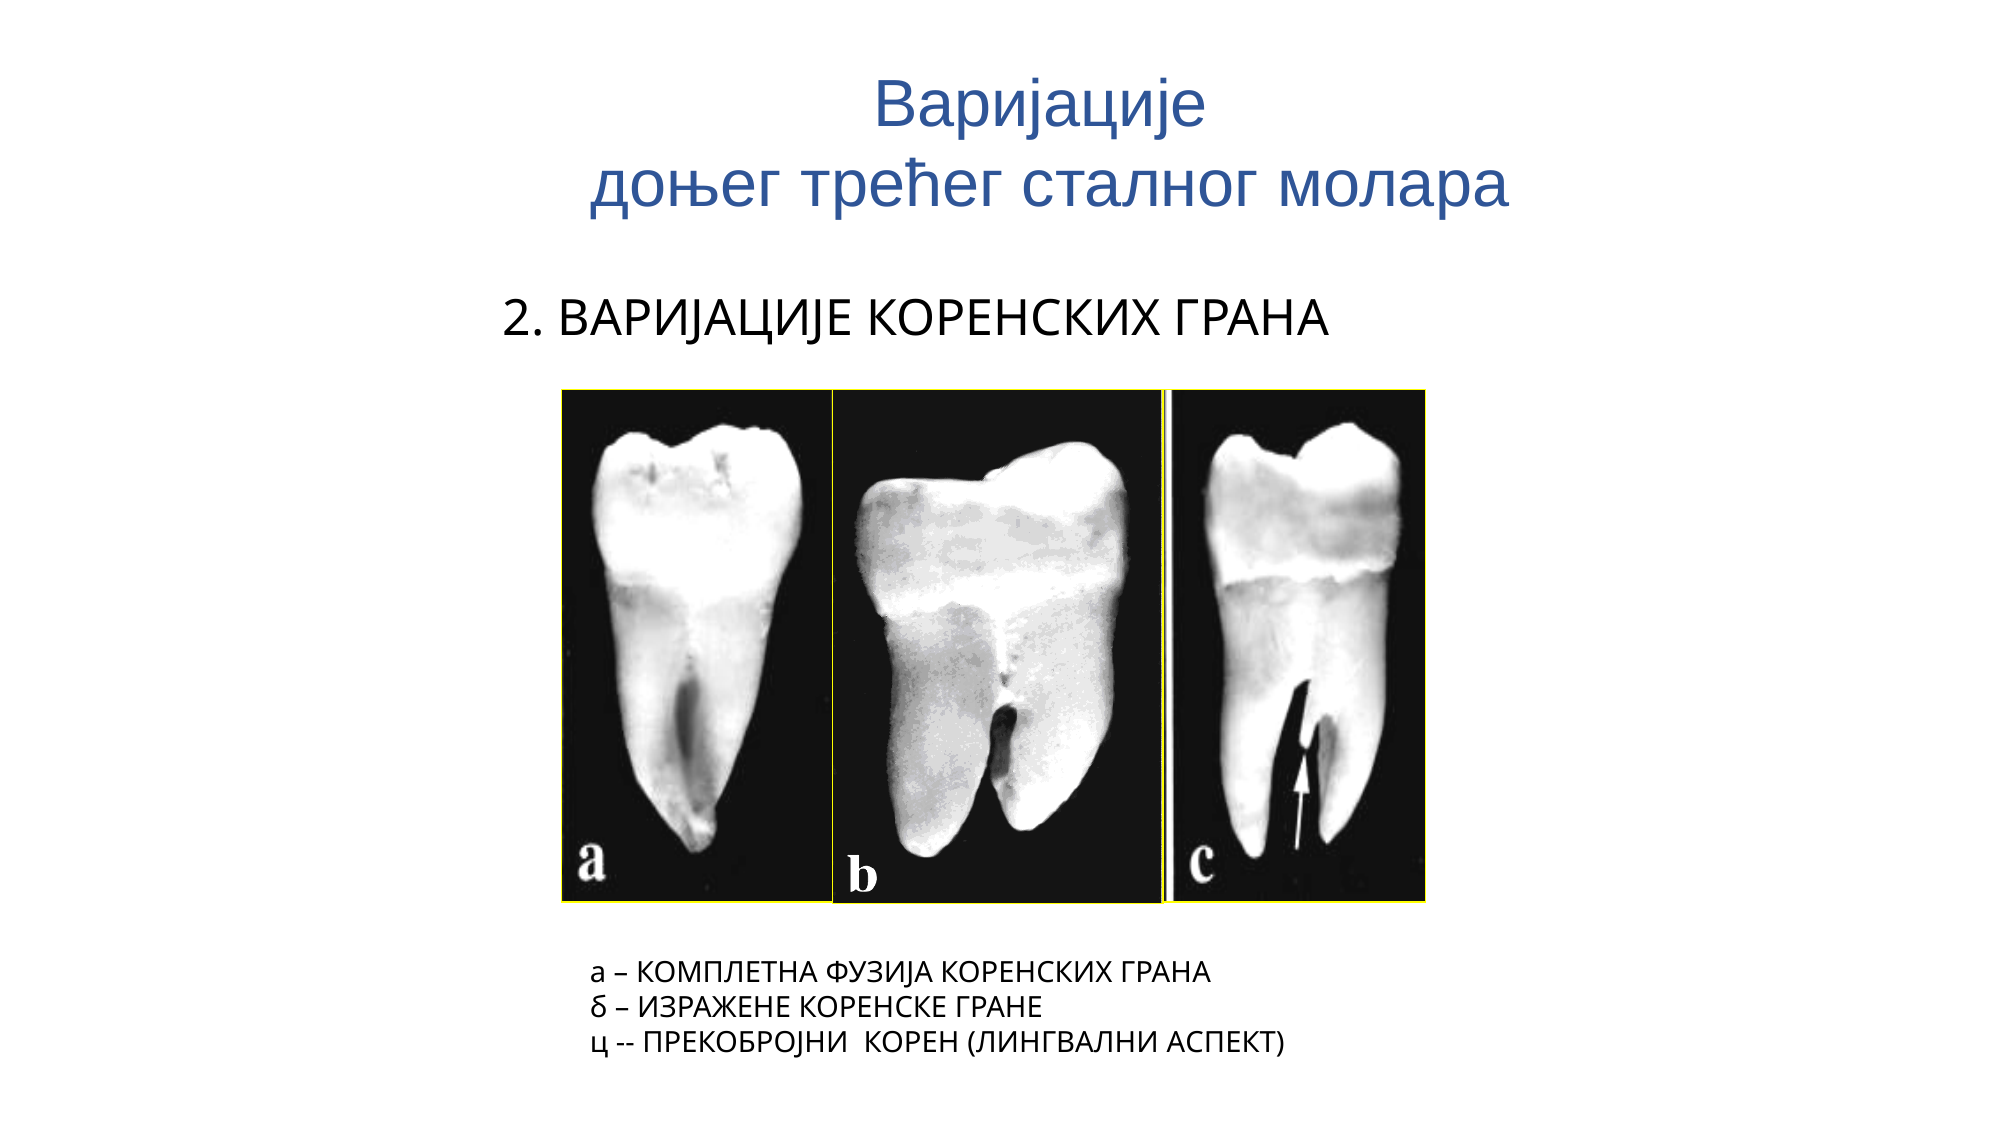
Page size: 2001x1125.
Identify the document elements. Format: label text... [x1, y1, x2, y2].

text_box Варијације доњег трећег сталног молара [437, 52, 1663, 228]
text_box 2. ВАРИЈАЦИЈЕ КОРЕНСКИХ ГРАНA [488, 278, 1344, 353]
text_box a – КОМПЛЕТНА ФУЗИЈА КОРЕНСКИХ ГРАНA б – ИЗРАЖЕНE КОРЕНСКЕ ГРАНЕ ц -- ПРЕКОБРОЈНИ КОРЕН (ЛИНГВАЛНИ АСПЕКТ) [575, 946, 1438, 1066]
picture [562, 390, 1425, 903]
